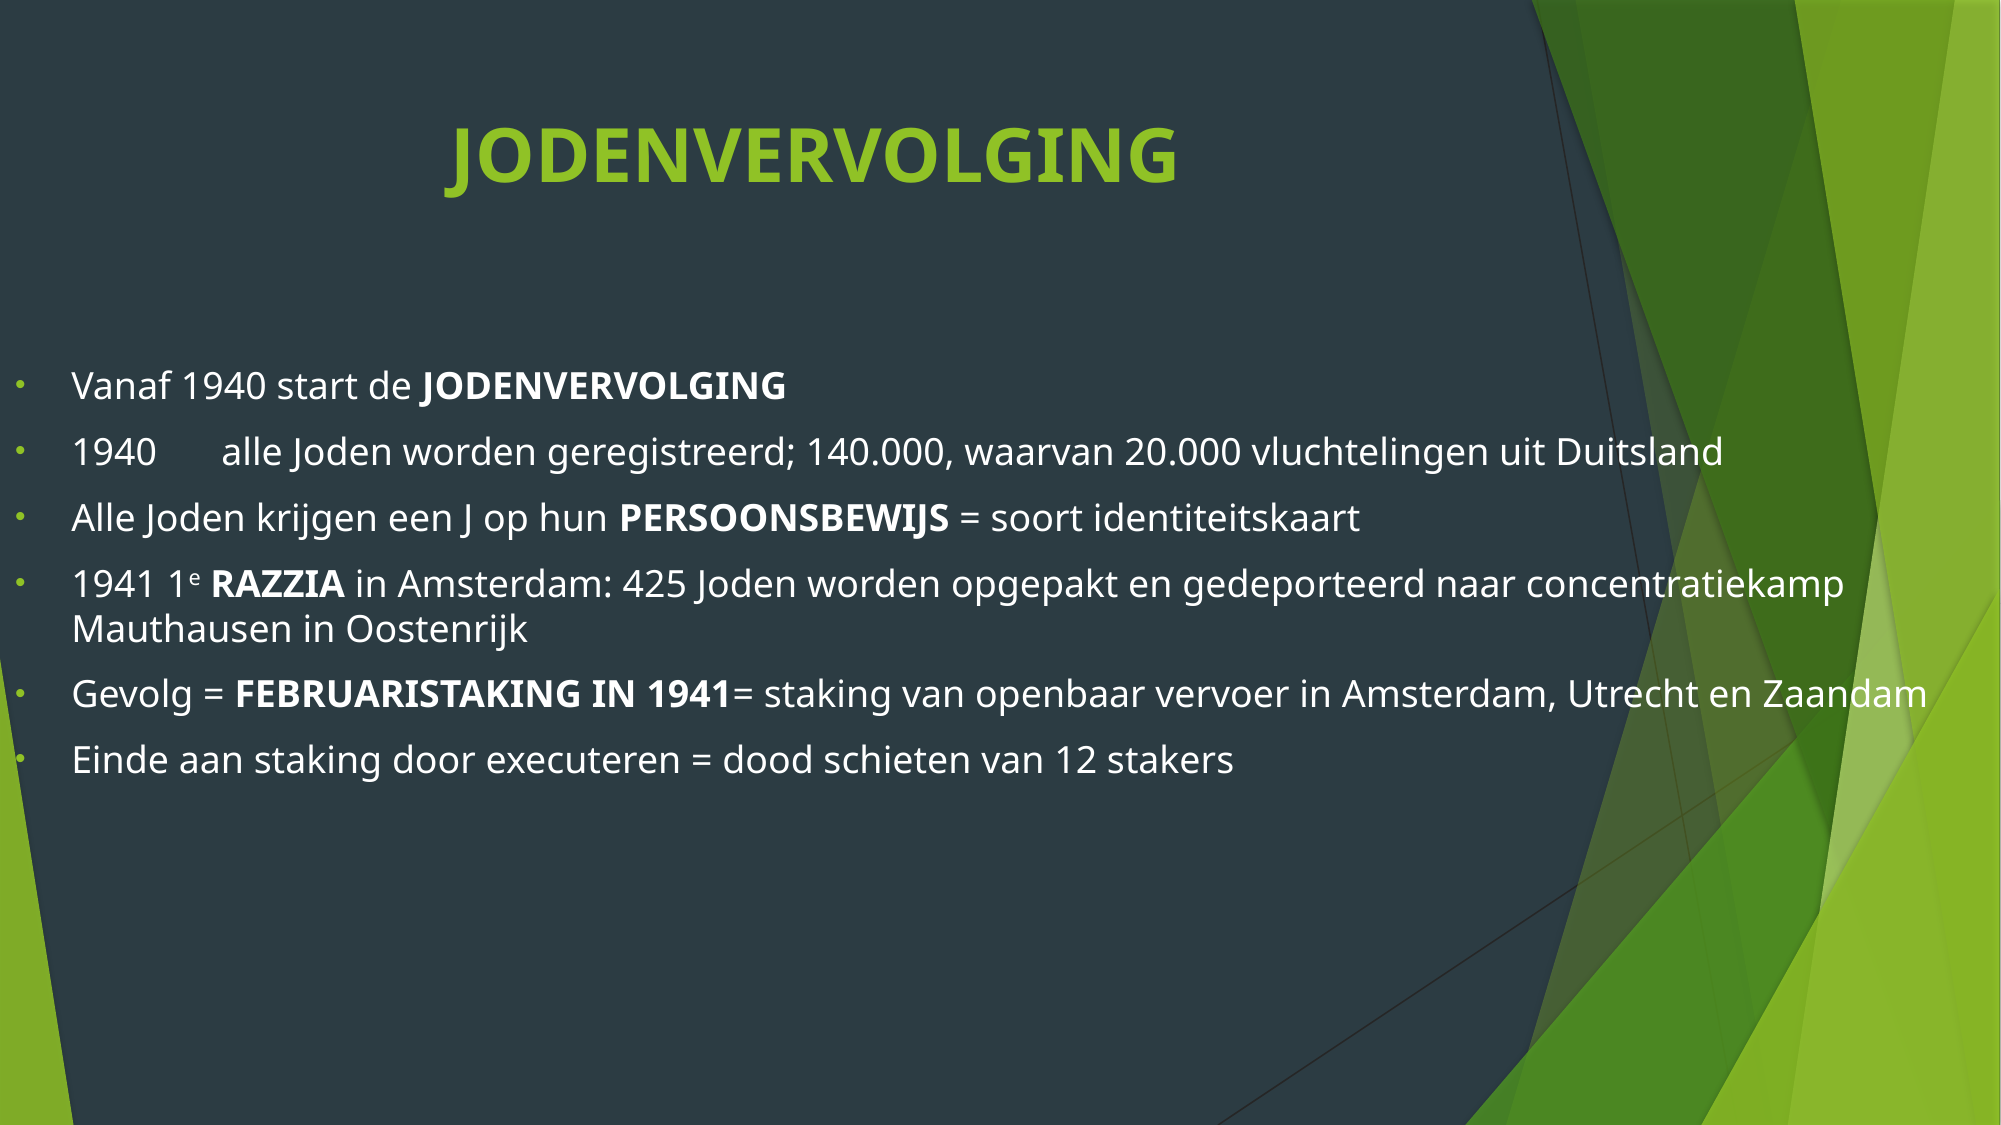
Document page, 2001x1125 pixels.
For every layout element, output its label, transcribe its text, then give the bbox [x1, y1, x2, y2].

list Vanaf 1940 start de JODENVERVOLGING 1940 alle Joden worden geregistreerd; 140.000, waarvan 20.000 vluchtelingen uit Duitsland Alle Joden krijgen een J op hun PERSOONSBEWIJS = soort identiteitskaart 1941 1e RAZZIA in Amsterdam: 425 Joden worden opgepakt en gedeporteerd naar concentratiekamp Mauthausen in Oostenrijk Gevolg = FEBRUARISTAKING IN 1941= staking van openbaar vervoer in Amsterdam, Utrecht en Zaandam Einde aan staking door executeren = dood schieten van 12 stakers [0, 354, 2000, 992]
title JODENVERVOLGING [111, 99, 1522, 317]
